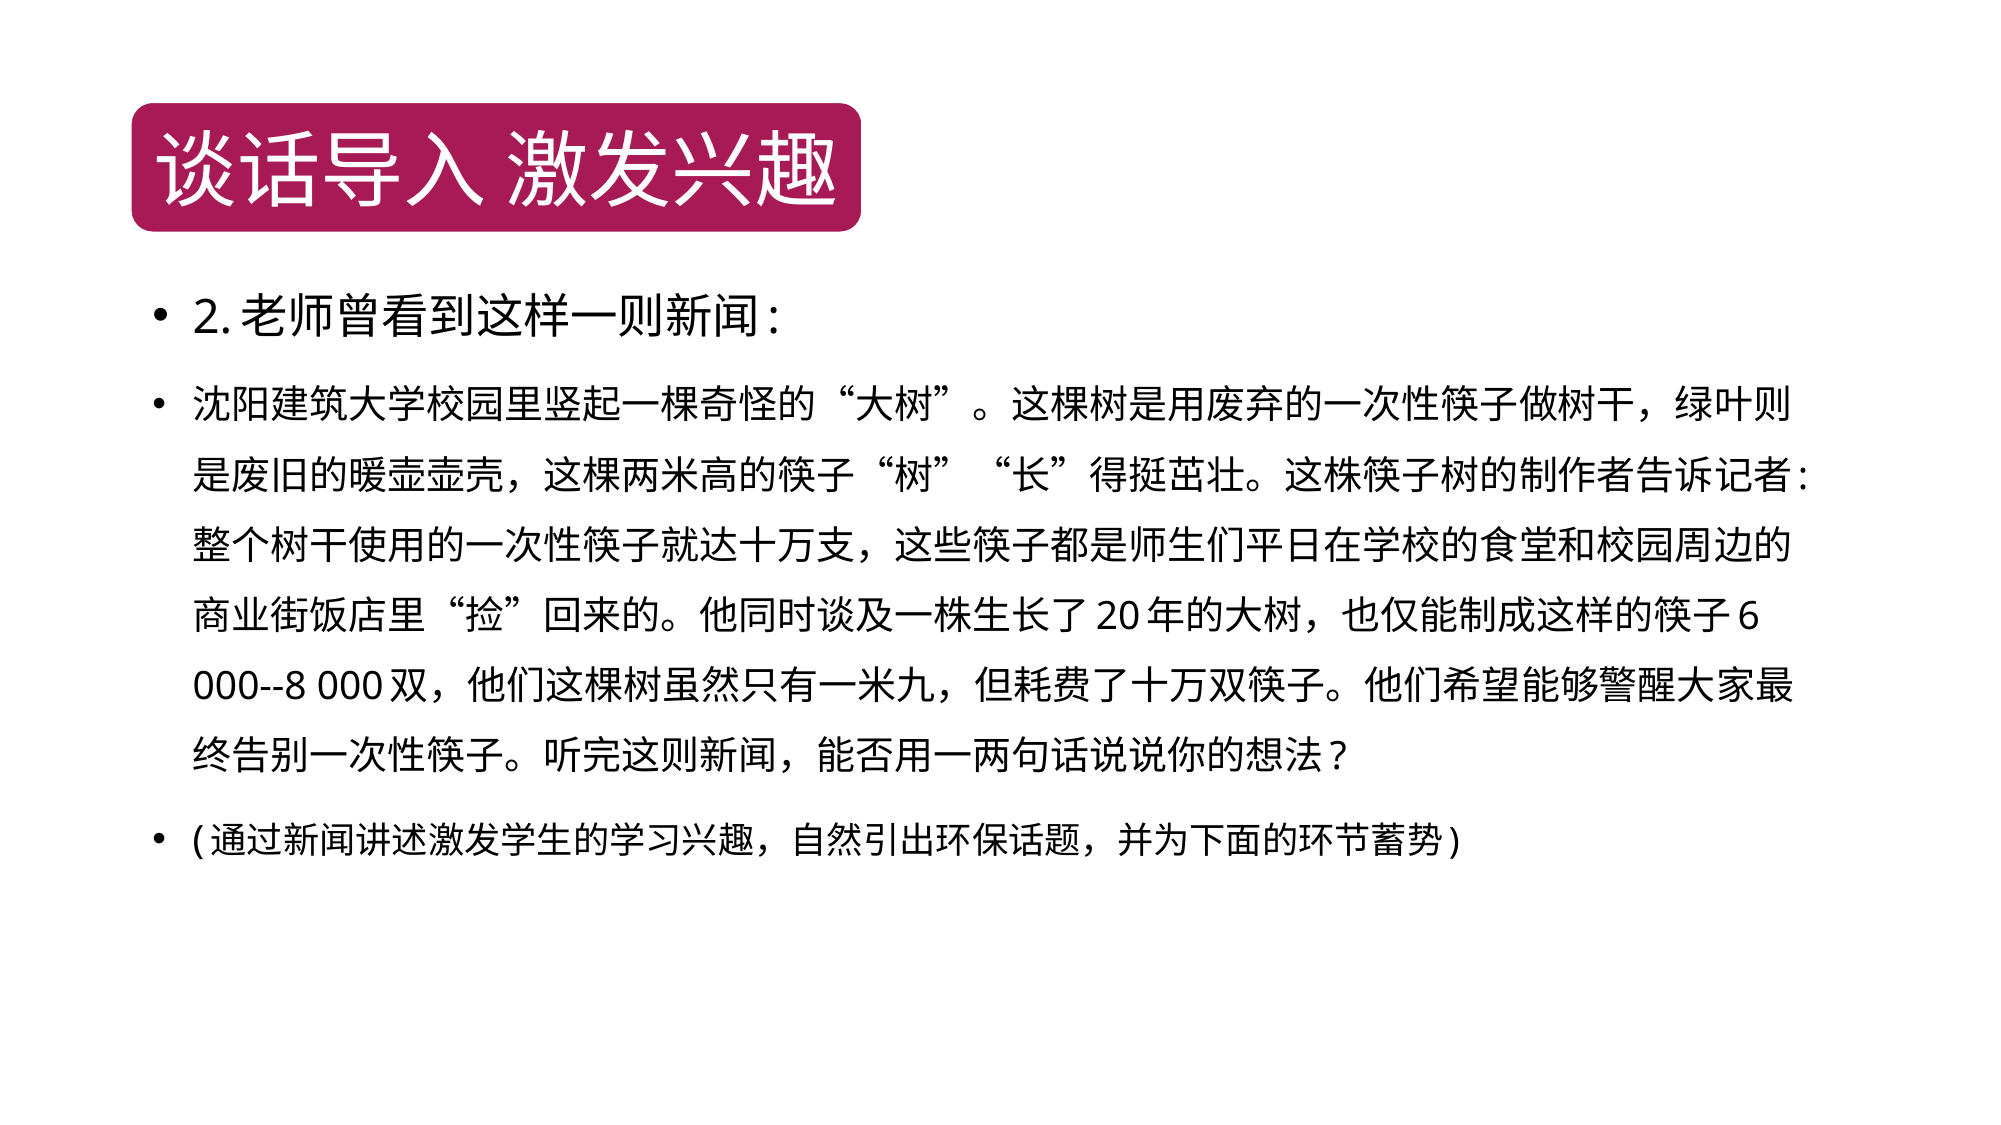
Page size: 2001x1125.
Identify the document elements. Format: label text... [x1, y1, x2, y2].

list 2.老师曾看到这样一则新闻: 沈阳建筑大学校园里竖起一棵奇怪的“大树”。这棵树是用废弃的一次性筷子做树干，绿叶则是废旧的暖壶壶壳，这棵两米高的筷子“树”“长”得挺茁壮。这株筷子树的制作者告诉记者:整个树干使用的一次性筷子就达十万支，这些筷子都是师生们平日在学校的食堂和校园周边的商业街饭店里“捡”回来的。他同时谈及一株生长了20年的大树，也仅能制成这样的筷子6 000--8 000双，他们这棵树虽然只有一米九，但耗费了十万双筷子。他们希望能够警醒大家最终告别一次性筷子。听完这则新闻，能否用一两句话说说你的想法? (通过新闻讲述激发学生的学习兴趣，自然引出环保话题，并为下面的环节蓄势) [137, 249, 1828, 876]
text_box 谈话导入 激发兴趣 [130, 102, 862, 233]
